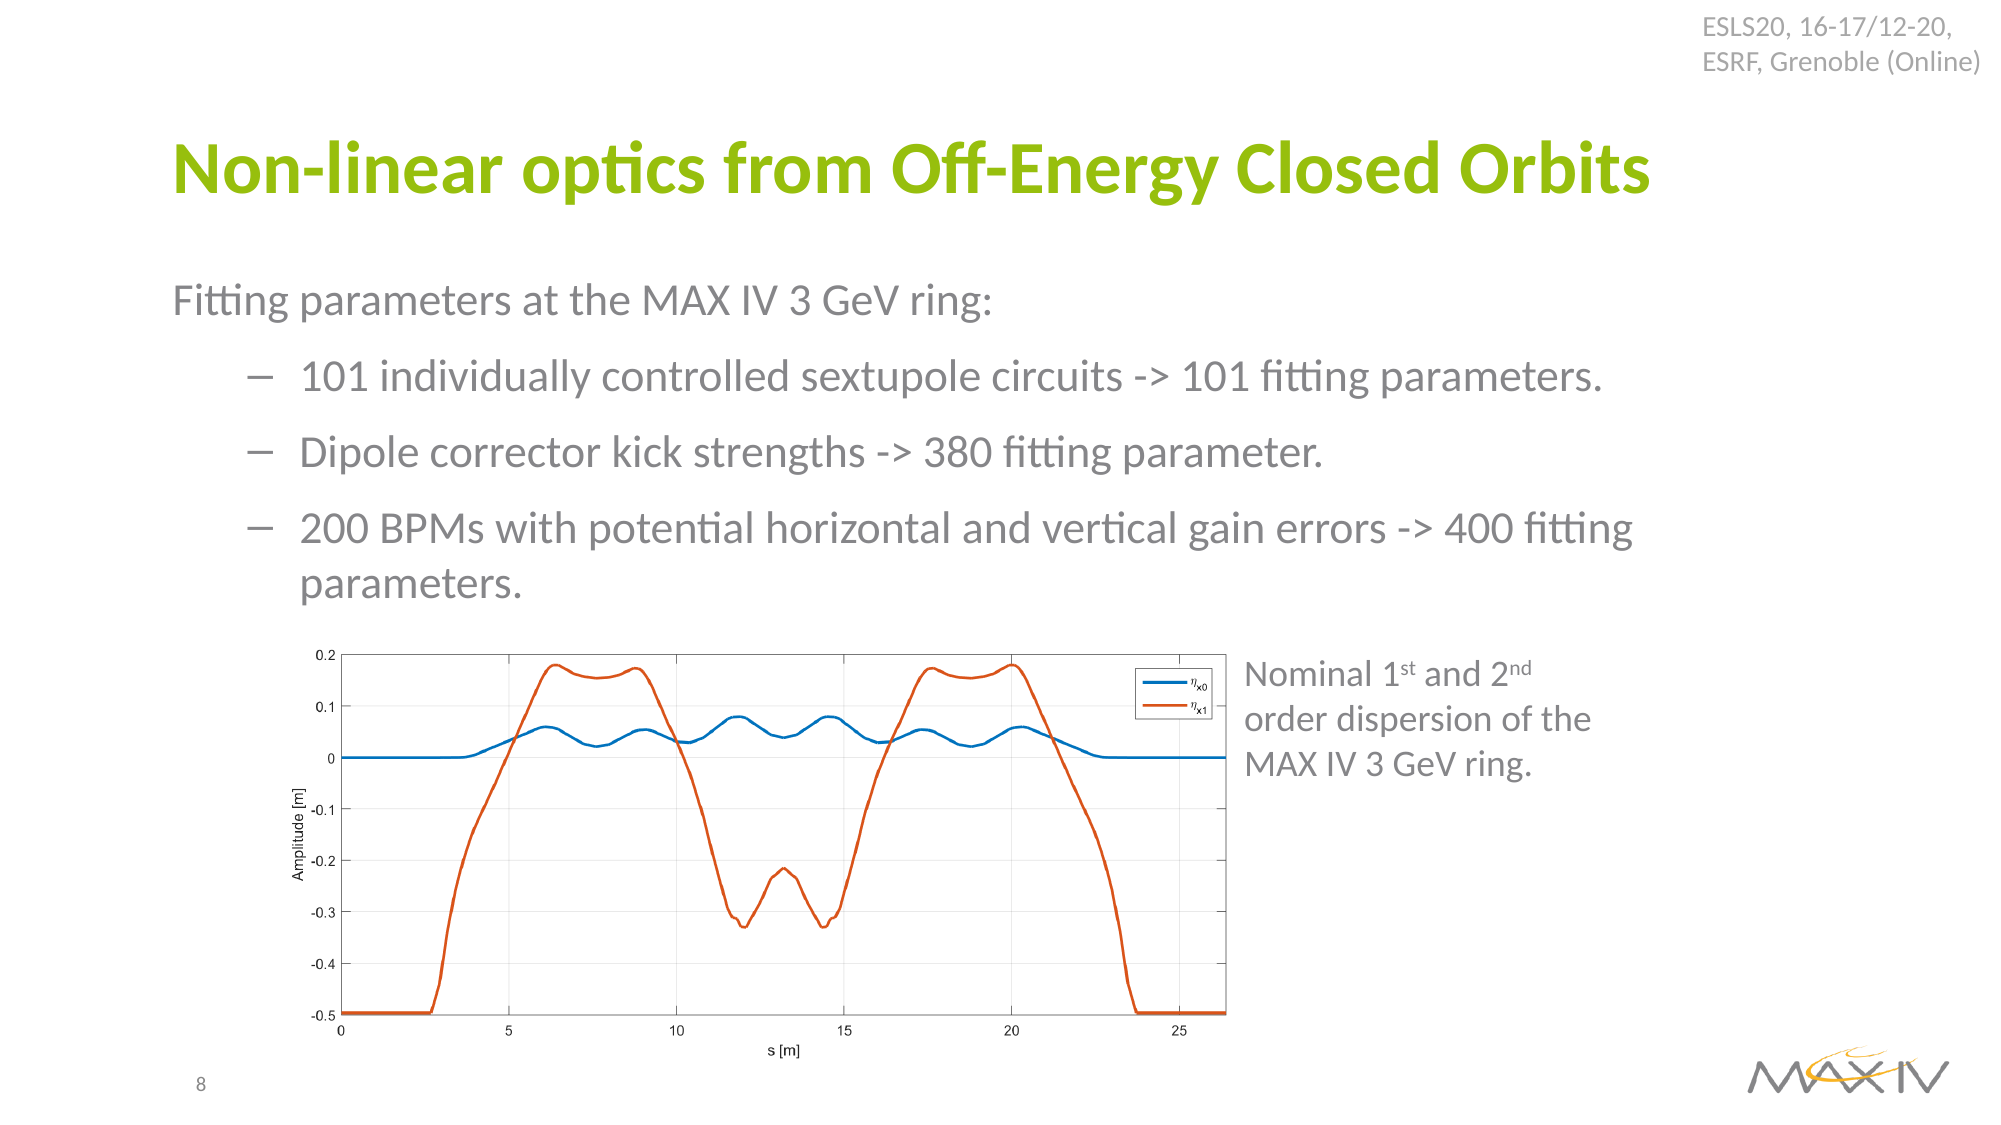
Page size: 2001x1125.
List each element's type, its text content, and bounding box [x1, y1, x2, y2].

picture [193, 621, 1335, 1064]
picture [1827, 1045, 1951, 1094]
slide_number 8 [173, 1062, 215, 1104]
title Non-linear optics from Off-Energy Closed Orbits [164, 0, 1827, 217]
text_box Nominal 1st and 2nd order dispersion of the MAX IV 3 GeV ring. [1335, 641, 1624, 792]
list Fitting parameters at the MAX IV 3 GeV ring: 101 individually controlled sextupole circuits -> 101 fitting parameters. Dipole corrector kick strengths -> 380 fitting parameter. 200 BPMs with potential horizontal and vertical gain errors -> 400 fitting parameters. [164, 261, 1827, 1125]
